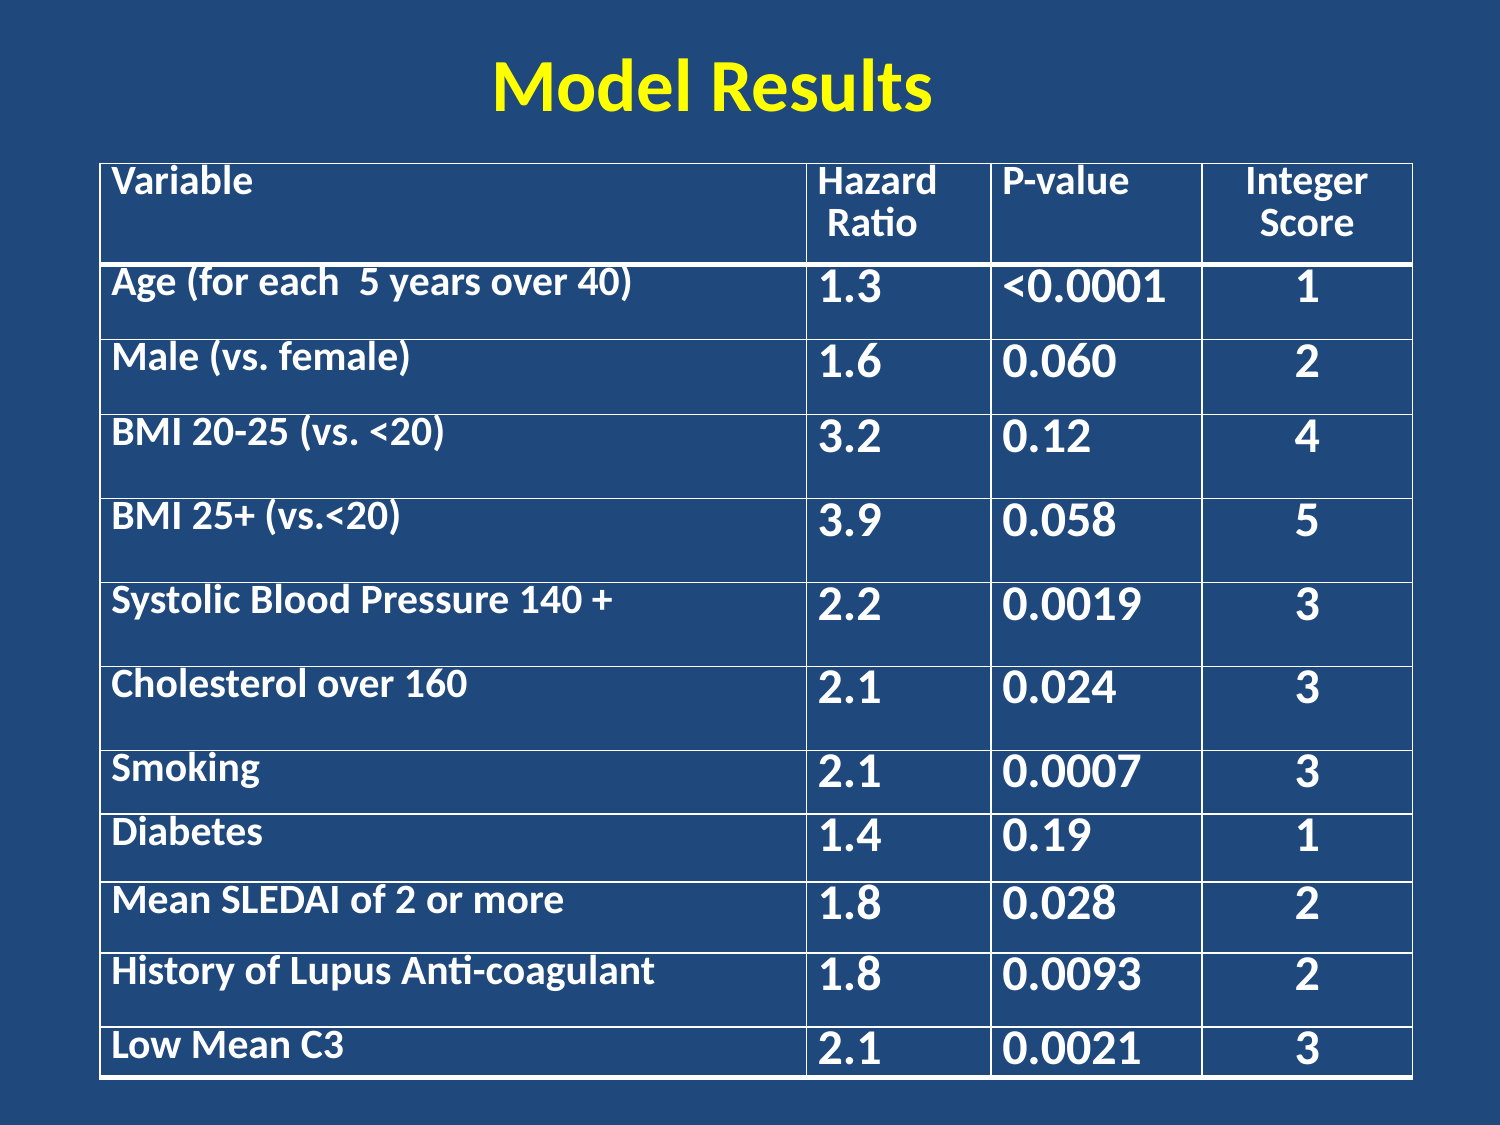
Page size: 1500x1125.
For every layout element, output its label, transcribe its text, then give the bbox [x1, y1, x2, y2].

table_cell 1.6 [807, 340, 990, 414]
table_cell 0.058 [992, 499, 1201, 582]
table_cell Cholesterol over 160 [101, 667, 806, 750]
table_cell 0.0093 [992, 954, 1201, 1026]
table_cell 3 [1203, 583, 1412, 666]
table_cell 0.0021 [992, 1028, 1201, 1075]
title Model Results [75, 0, 1350, 163]
table_header P-value [992, 164, 1201, 262]
table_cell 5 [1203, 499, 1412, 582]
table_cell 2 [1203, 883, 1412, 952]
table_cell 2.1 [807, 667, 990, 750]
table_cell Mean SLEDAI of 2 or more [101, 883, 806, 952]
table_header Integer Score [1203, 164, 1412, 262]
table_cell BMI 25+ (vs.<20) [101, 499, 806, 582]
table_cell Age (for each 5 years over 40) [101, 267, 806, 339]
table_cell Systolic Blood Pressure 140 + [101, 583, 806, 666]
table_cell 3 [1203, 1028, 1412, 1075]
table_cell Male (vs. female) [101, 340, 806, 414]
table_cell 2.2 [807, 583, 990, 666]
table_cell 0.12 [992, 415, 1201, 498]
table_cell 0.060 [992, 340, 1201, 414]
table_cell 0.0019 [992, 583, 1201, 666]
table_cell 1.4 [807, 815, 990, 881]
table_cell 0.19 [992, 815, 1201, 881]
table_cell 0.0007 [992, 751, 1201, 813]
table_cell 1.8 [807, 954, 990, 1026]
table_cell 0.028 [992, 883, 1201, 952]
table_cell 2 [1203, 340, 1412, 414]
table_cell 2.1 [807, 1028, 990, 1075]
table_cell Smoking [101, 751, 806, 813]
table_header Hazard Ratio [807, 164, 990, 262]
table_cell 1.3 [807, 267, 990, 339]
table_cell <0.0001 [992, 267, 1201, 339]
table_cell 3 [1203, 667, 1412, 750]
table_header Variable [101, 164, 806, 262]
table_cell 0.024 [992, 667, 1201, 750]
table_cell 1.8 [807, 883, 990, 952]
table_cell Diabetes [101, 815, 806, 881]
table_cell 1 [1203, 815, 1412, 881]
table_cell 1 [1203, 267, 1412, 339]
table_cell 2 [1203, 954, 1412, 1026]
table_cell 3 [1203, 751, 1412, 813]
table_cell 3.2 [807, 415, 990, 498]
table_cell 4 [1203, 415, 1412, 498]
table_cell 3.9 [807, 499, 990, 582]
table_cell History of Lupus Anti-coagulant [101, 954, 806, 1026]
table_cell Low Mean C3 [101, 1028, 806, 1075]
table_cell BMI 20-25 (vs. <20) [101, 415, 806, 498]
table_cell 2.1 [807, 751, 990, 813]
